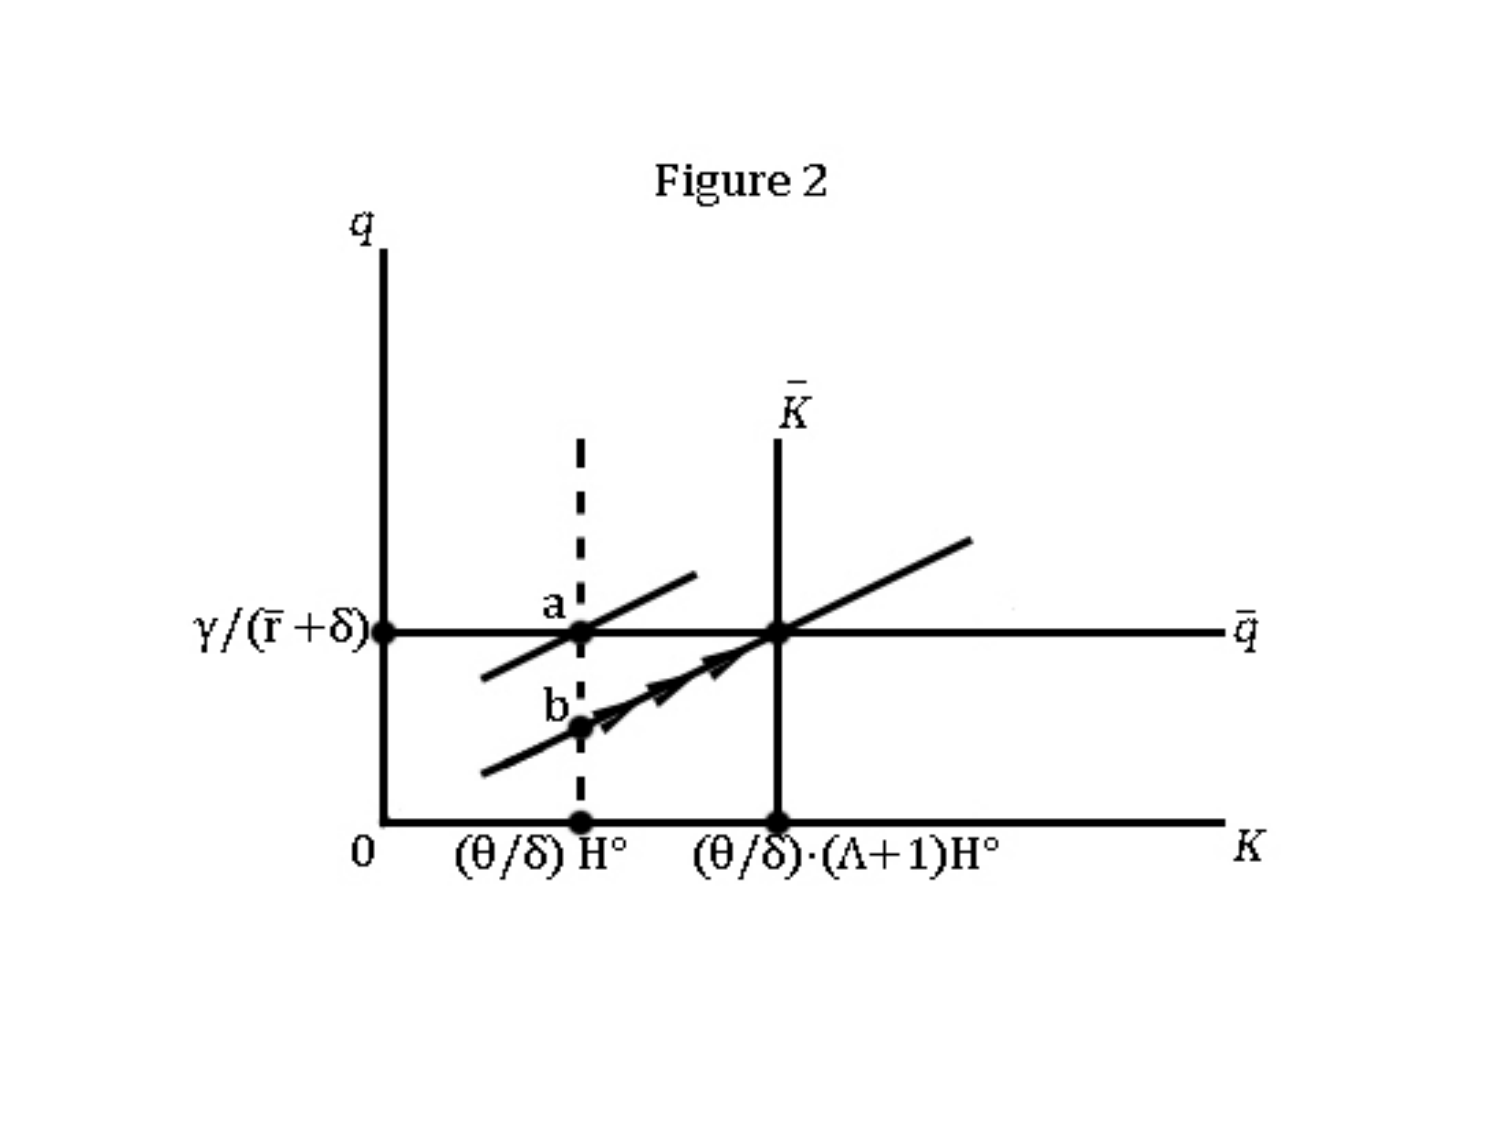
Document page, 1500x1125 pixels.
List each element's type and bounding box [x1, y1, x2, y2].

picture [186, 62, 1282, 926]
